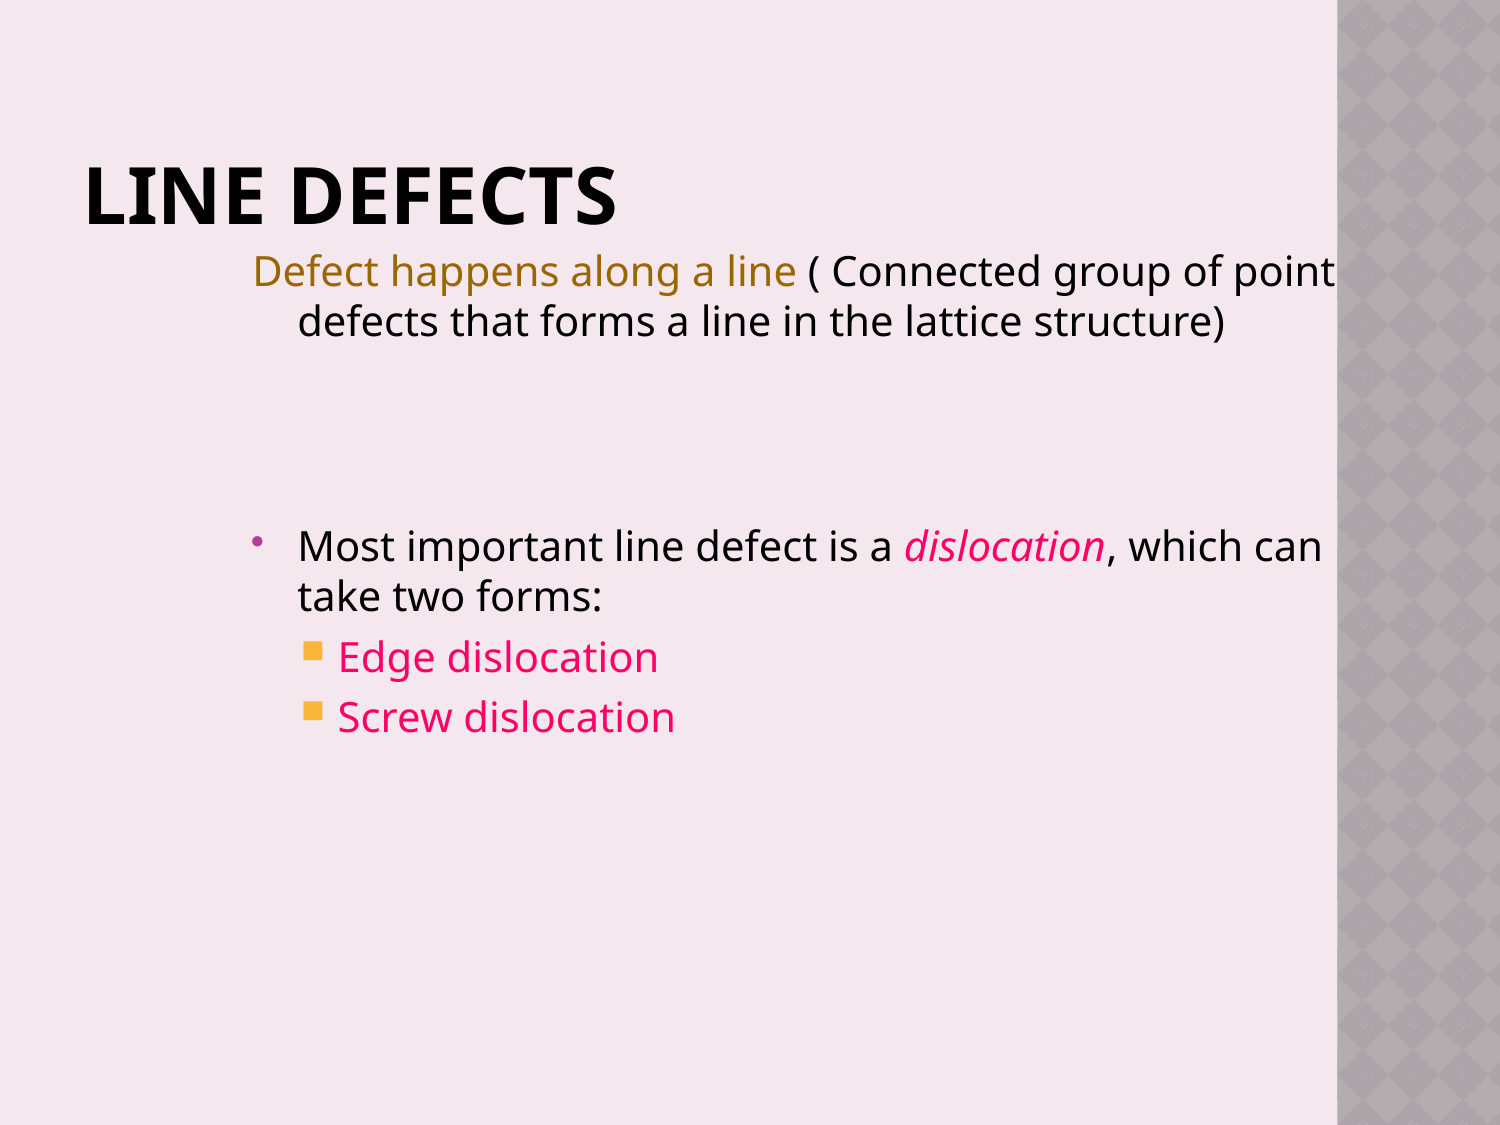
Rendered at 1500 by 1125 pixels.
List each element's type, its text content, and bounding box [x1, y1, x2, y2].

title Line Defects [75, 52, 1263, 240]
list Defect happens along a line ( Connected group of point defects that forms a line in the lattice structure) Most important line defect is a dislocation, which can take two forms: Edge dislocation Screw dislocation [237, 237, 1363, 975]
